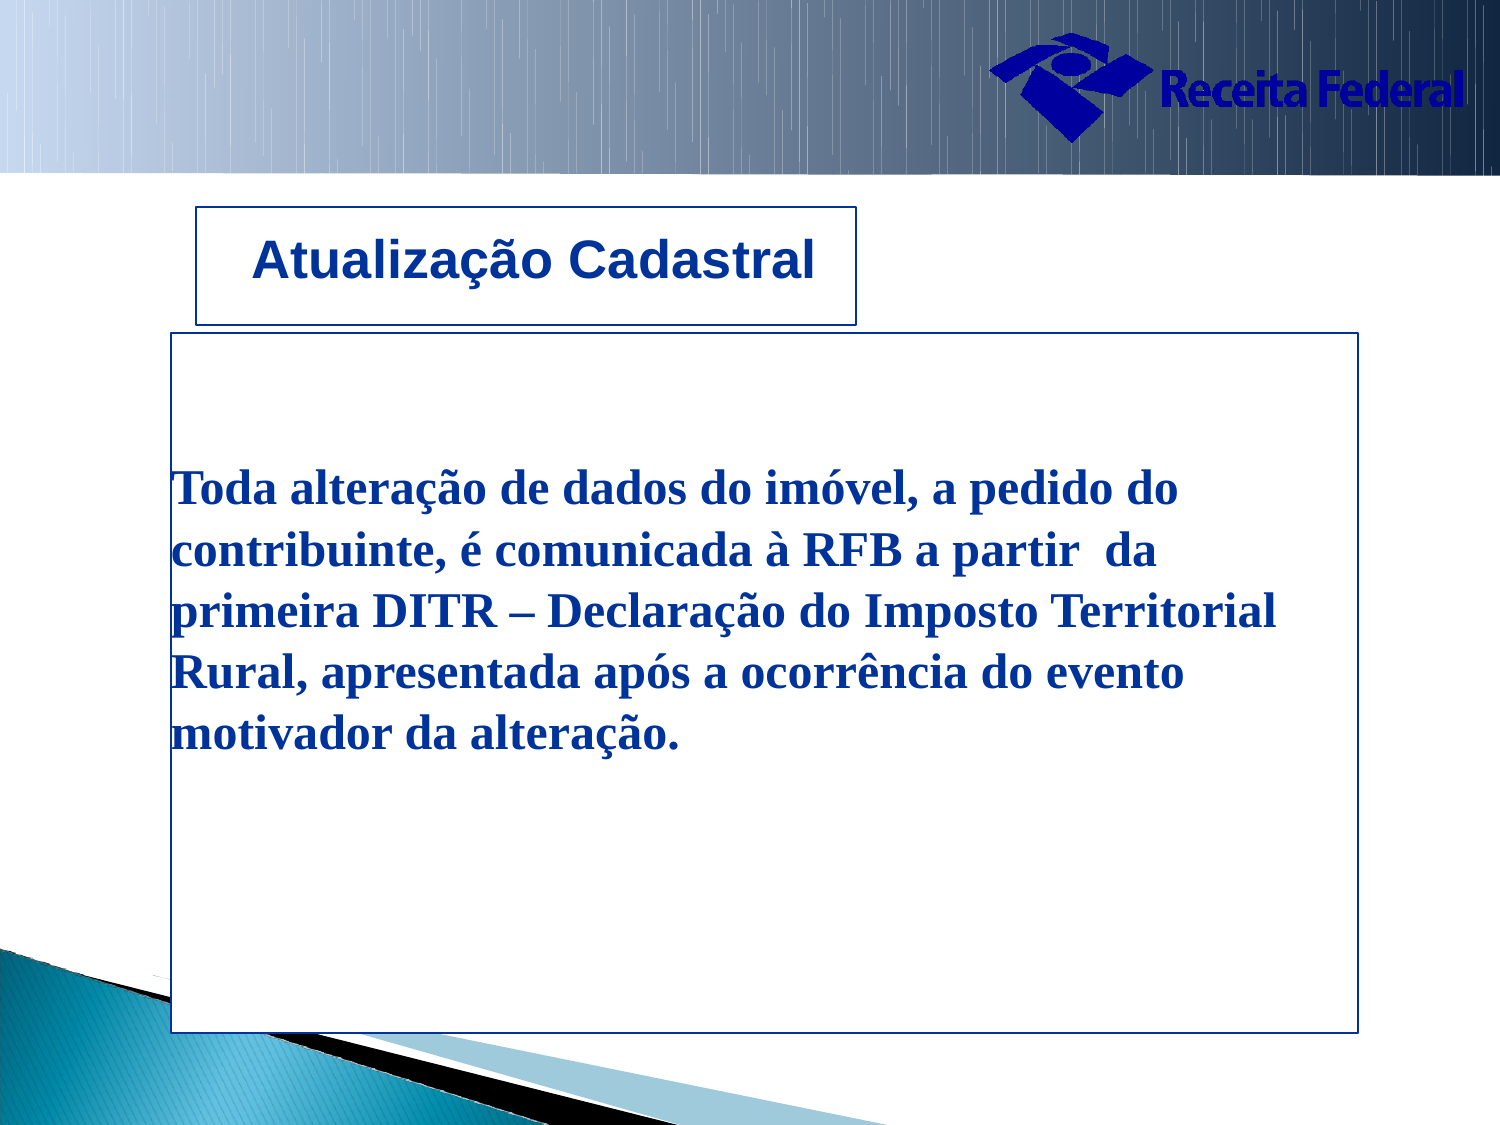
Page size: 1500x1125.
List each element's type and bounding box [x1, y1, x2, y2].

text_box [195, 206, 857, 325]
text_box [0, 0, 1500, 176]
text_box [0, 333, 1359, 1125]
